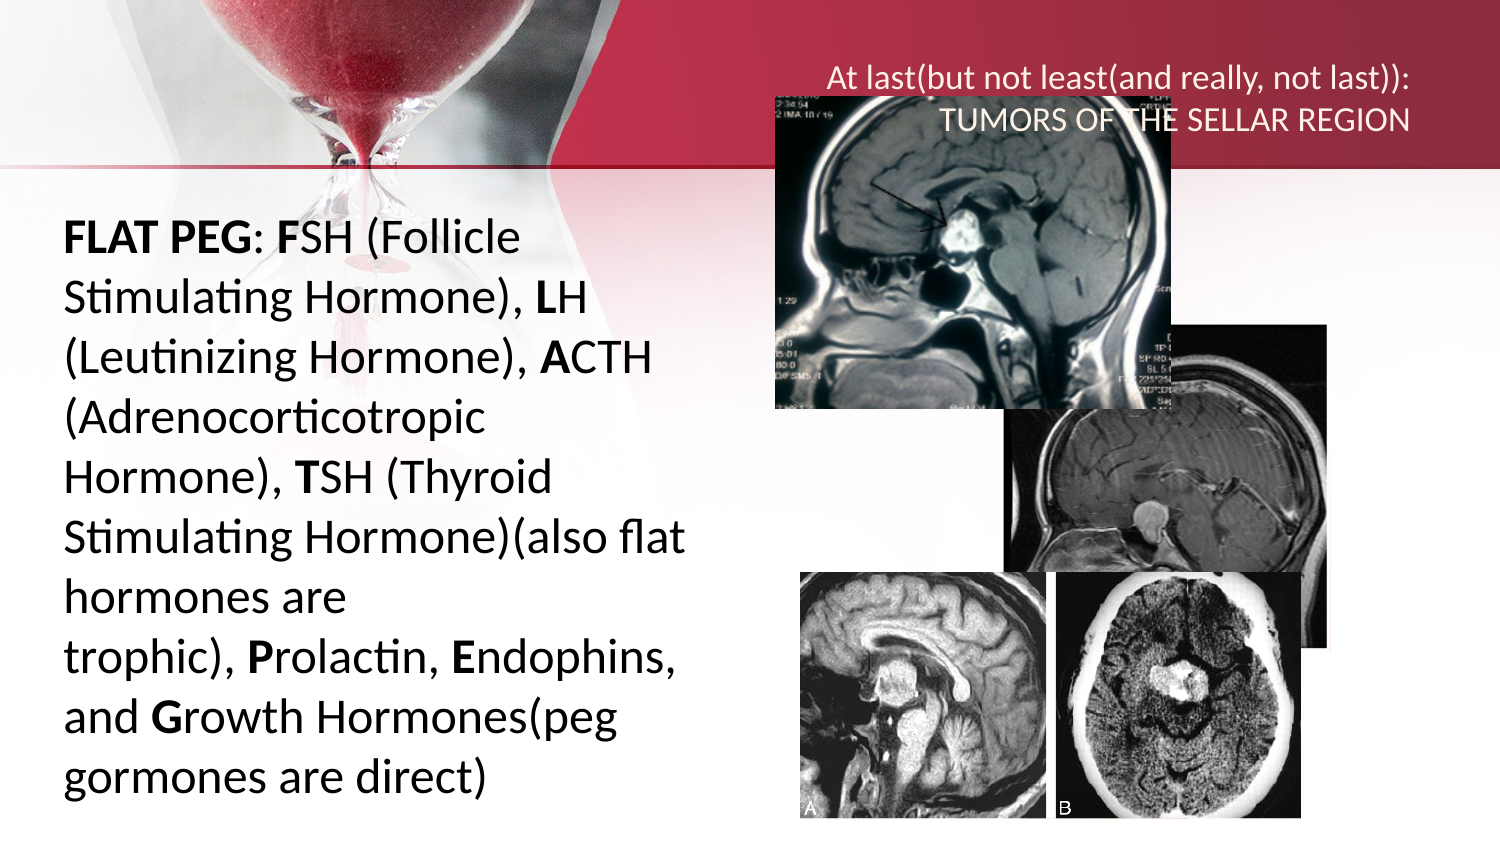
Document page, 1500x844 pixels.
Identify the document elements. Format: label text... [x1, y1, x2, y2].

picture [0, 0, 1500, 844]
title At last(but not least(and really, not last)): TUMORS OF THE SELLAR REGION [73, 46, 1427, 147]
text_box FLAT PEG: FSH (Follicle Stimulating Hormone), LH (Leutinizing Hormone), ACTH (Adrenocorticotropic Hormone), TSH (Thyroid Stimulating Hormone)(also flat hormones are trophic), Prolactin, Endophins, and Growth Hormones(peg gormones are direct) [48, 196, 750, 812]
